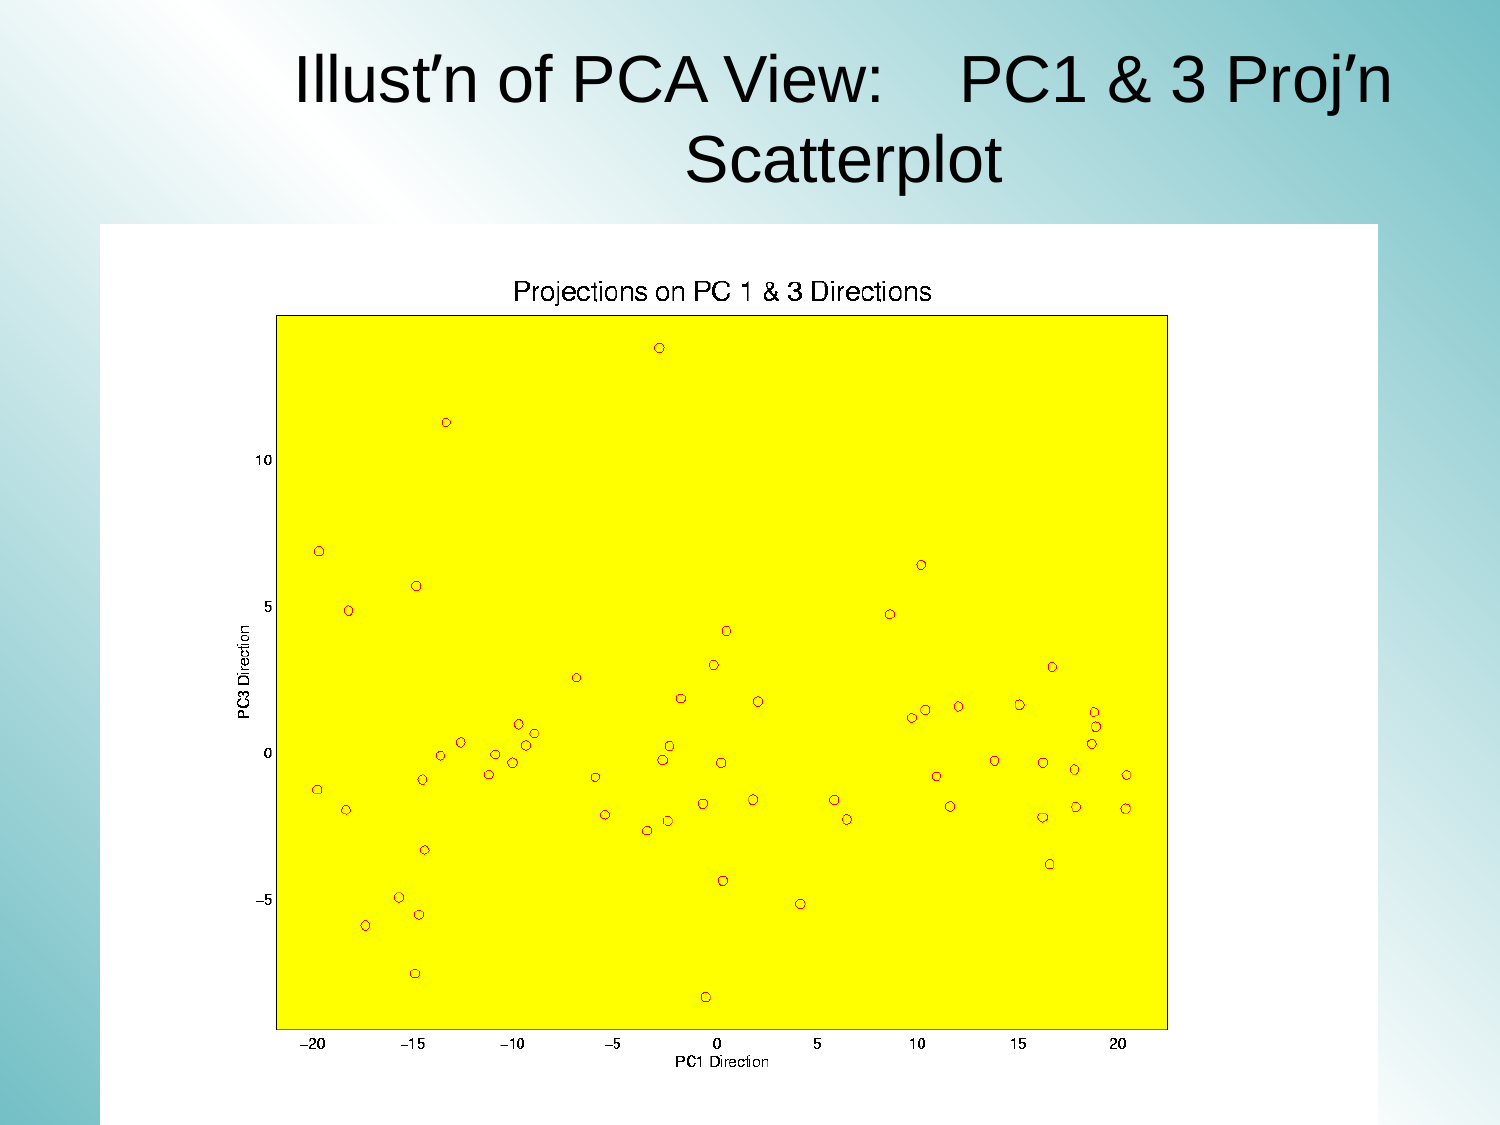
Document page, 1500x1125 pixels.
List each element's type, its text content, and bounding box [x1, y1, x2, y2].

title Illust’n of PCA View: PC1 & 3 Proj’n Scatterplot [237, 75, 1450, 156]
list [99, 224, 1378, 1125]
